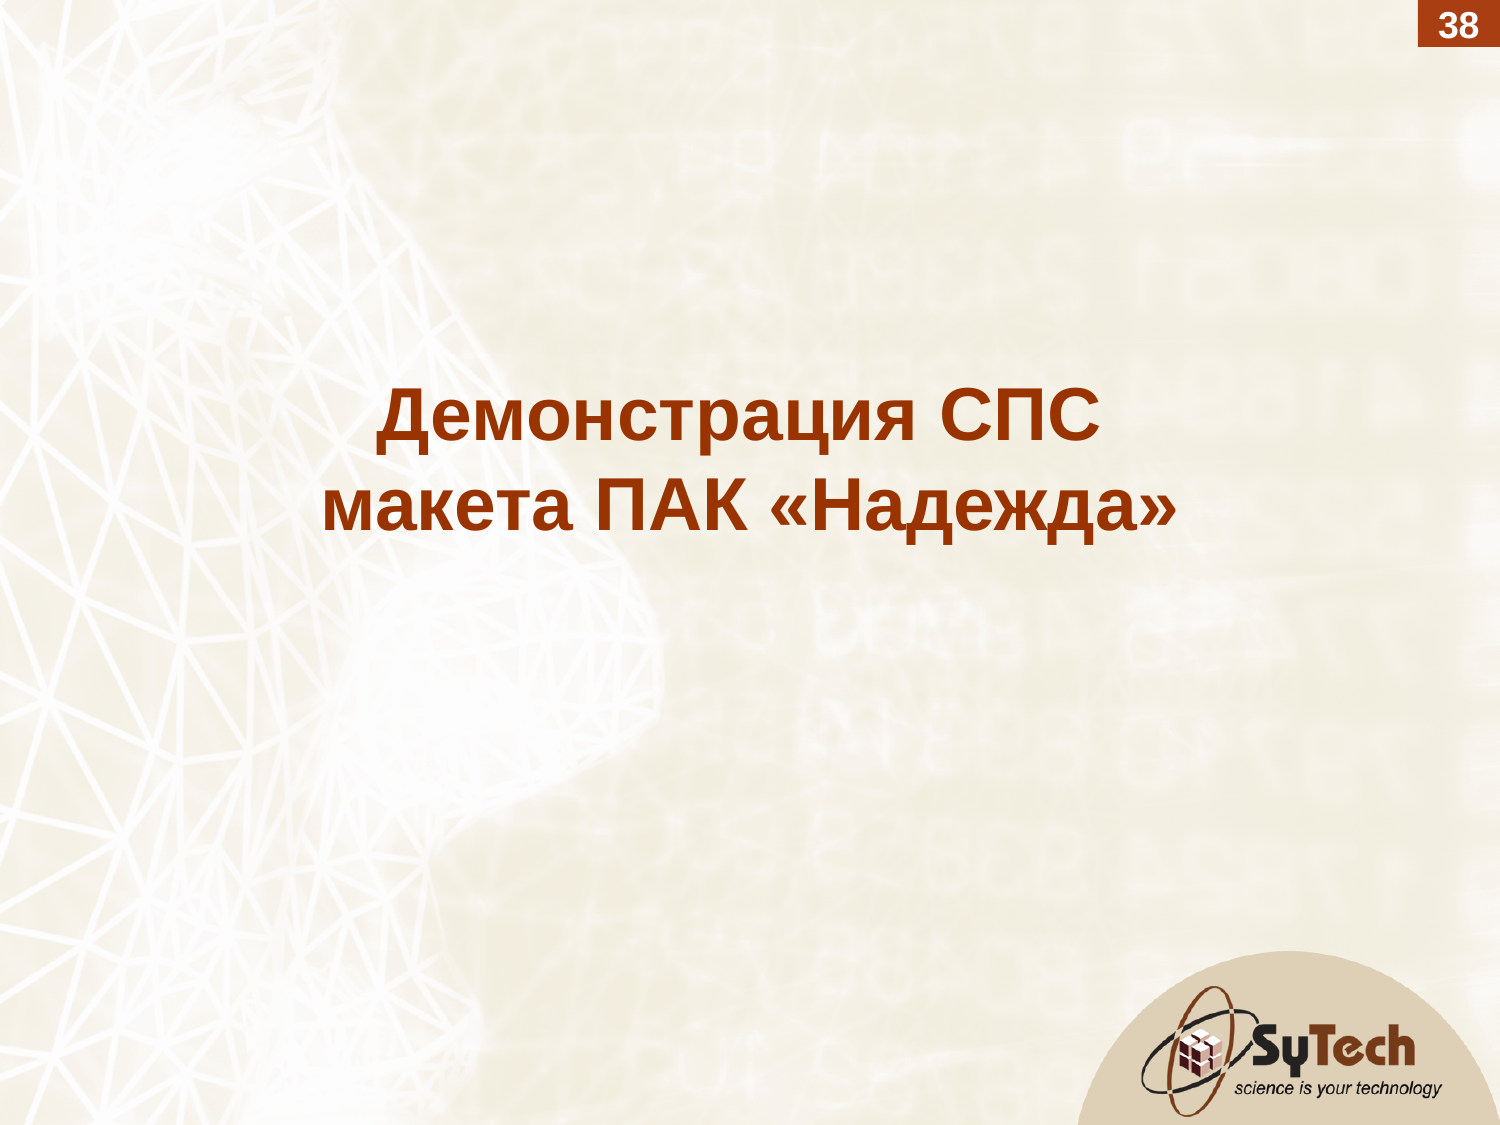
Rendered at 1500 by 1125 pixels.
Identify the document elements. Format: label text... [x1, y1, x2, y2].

text_box 38 [1417, 0, 1500, 47]
text_box Демонстрация СПС макета ПАК «Надежда» [64, 373, 1436, 537]
picture [0, 0, 1500, 1125]
